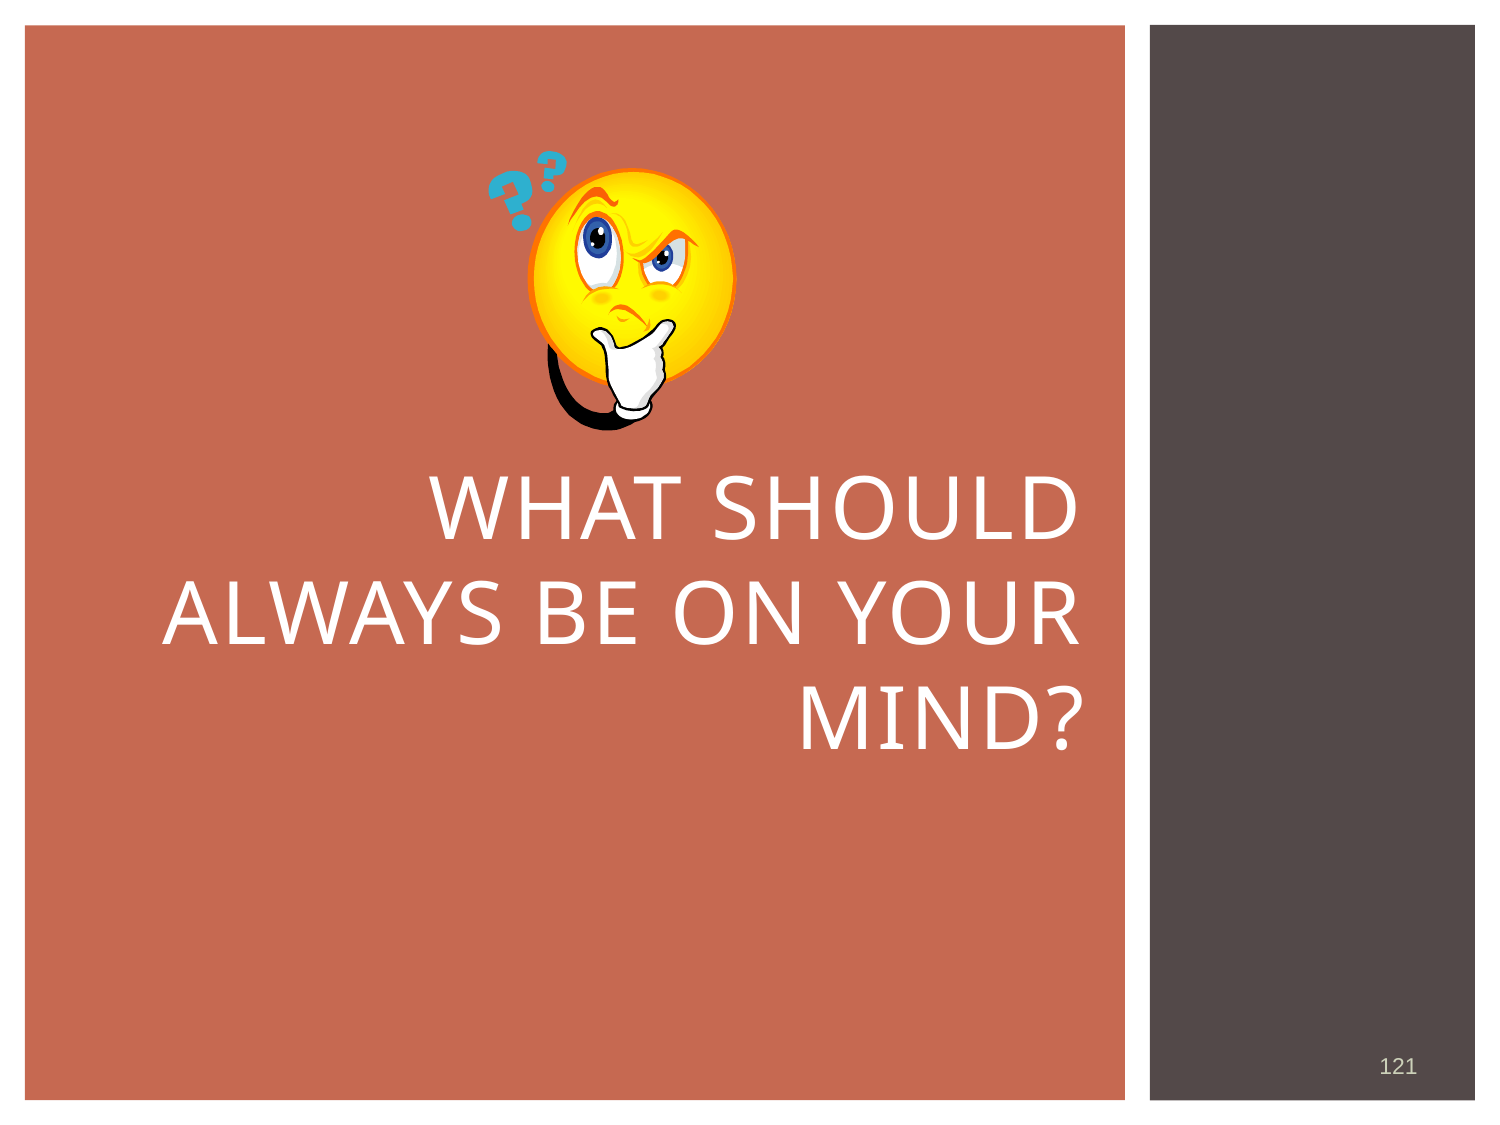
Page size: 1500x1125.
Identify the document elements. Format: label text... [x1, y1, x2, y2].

picture [487, 149, 738, 432]
title What should always be on your mind? [62, 474, 1100, 745]
slide_number 121 [1349, 1041, 1448, 1089]
